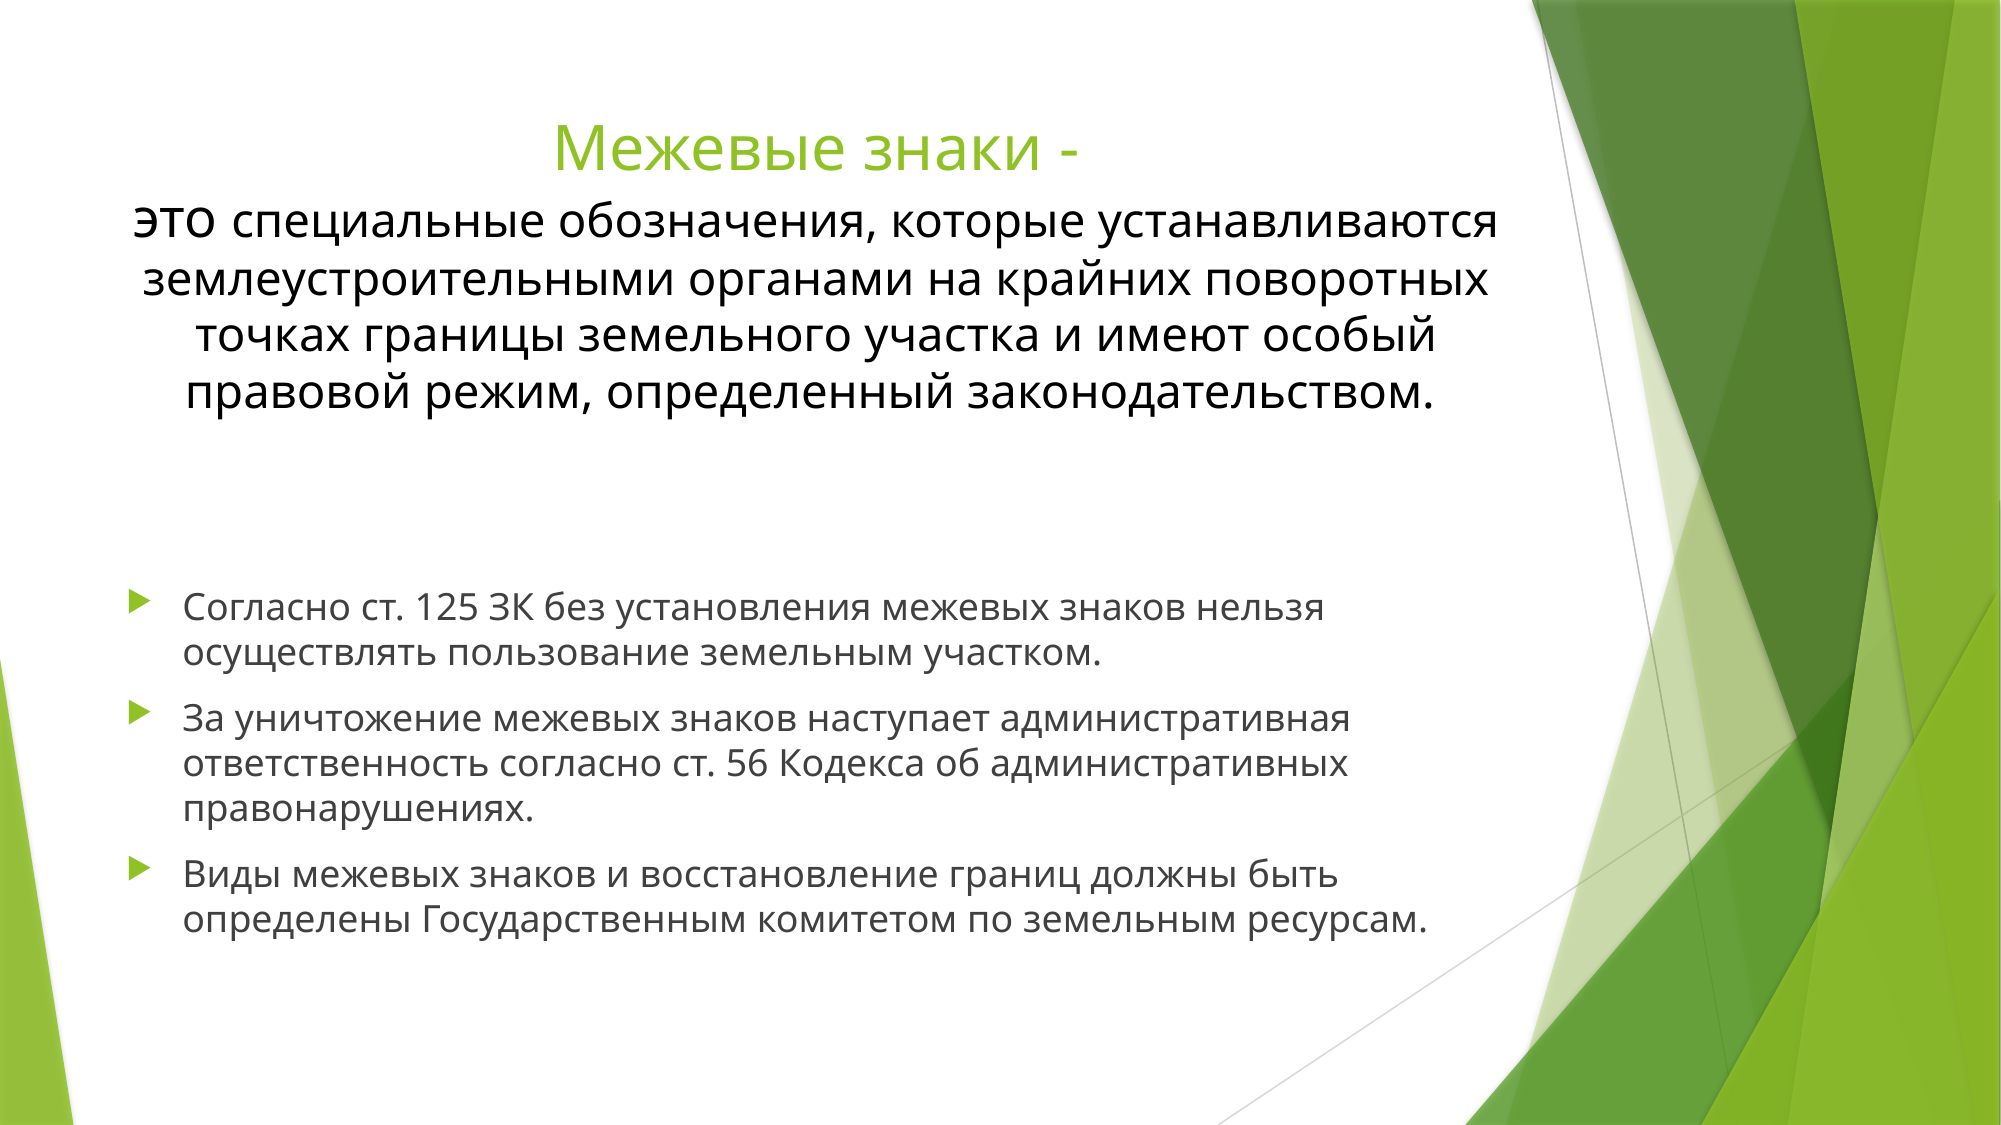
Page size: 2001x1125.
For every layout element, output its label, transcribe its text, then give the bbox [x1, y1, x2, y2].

title Межевые знаки - это специальные обозначения, которые устанавливаются землеустроительными органами на крайних поворотных точках границы земельного участка и имеют особый правовой режим, определенный законодательством. [111, 99, 1522, 500]
list Согласно ст. 125 ЗК без установления межевых знаков нельзя осуществлять пользование земельным участком. За уничтожение межевых знаков наступает административная ответственность согласно ст. 56 Кодекса об административных правонарушениях. Виды межевых знаков и восстановление границ должны быть определены Государственным комитетом по земельным ресурсам. [111, 575, 1522, 992]
